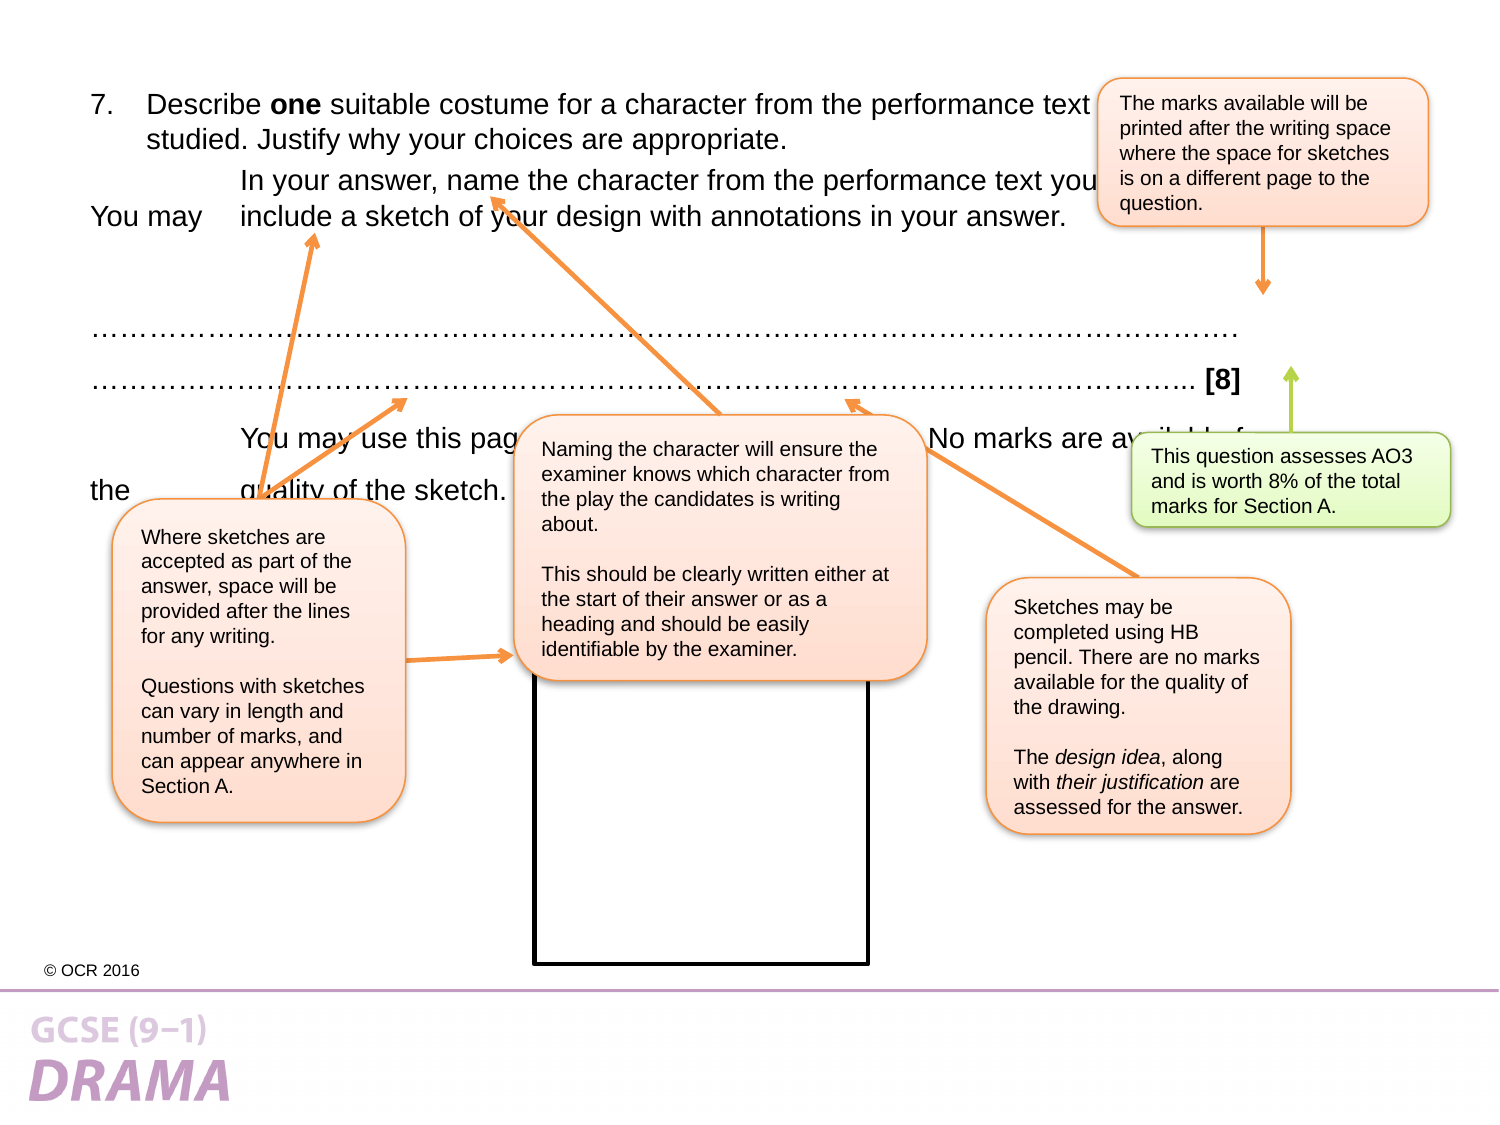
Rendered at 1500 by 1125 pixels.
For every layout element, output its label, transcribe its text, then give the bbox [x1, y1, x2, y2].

text_box Naming the character will ensure the examiner knows which character from the play the candidates is writing about. This should be clearly written either at the start of their answer or as a heading and should be easily identifiable by the examiner. [513, 414, 928, 682]
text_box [489, 195, 721, 415]
text_box Where sketches are accepted as part of the answer, space will be provided after the lines for any writing. Questions with sketches can vary in length and number of marks, and can appear anywhere in Section A. [111, 498, 407, 824]
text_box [258, 397, 408, 500]
list Describe one suitable costume for a character from the performance text you have studied. Justify why your choices are appropriate. In your answer, name the character from the performance text you have studied. You may include a sketch of your design with annotations in your answer. ………………………………………………………………………………………………………. …………………………………………………………………………………………………... [8] You may use this page for a sketch and annotations. No marks are available for the quality of the sketch. [75, 78, 1317, 1005]
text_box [405, 654, 514, 661]
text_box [844, 398, 1139, 578]
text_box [258, 232, 316, 397]
text_box Sketches may be completed using HB pencil. There are no marks available for the quality of the drawing. The design idea, along with their justification are assessed for the answer. [985, 576, 1292, 835]
picture [0, 989, 1499, 1125]
text_box The marks available will be printed after the writing space where the space for sketches is on a different page to the question. [1096, 77, 1430, 228]
text_box This question assesses AO3 and is worth 8% of the total marks for Section A. [1144, 431, 1452, 528]
